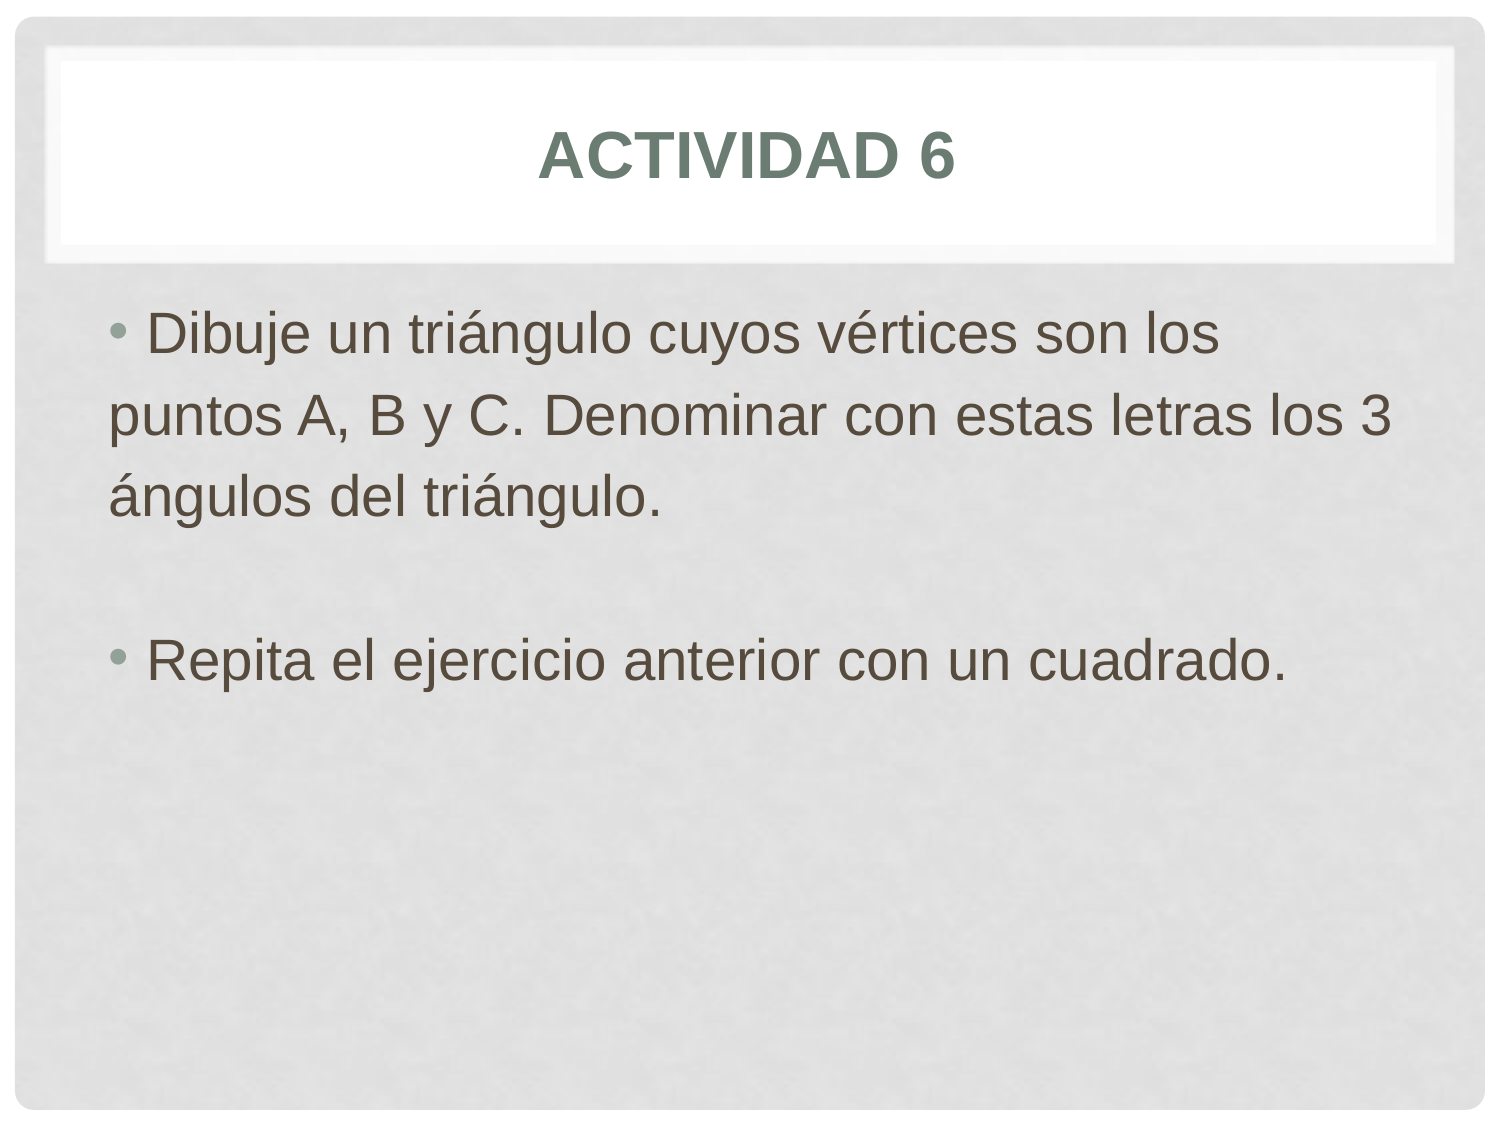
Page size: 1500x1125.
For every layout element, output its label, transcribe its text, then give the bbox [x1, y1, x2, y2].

list Dibuje un triángulo cuyos vértices son los puntos A, B y C. Denominar con estas letras los 3 ángulos del triángulo. Repita el ejercicio anterior con un cuadrado. [75, 287, 1425, 1005]
title Actividad 6 [69, 66, 1425, 238]
